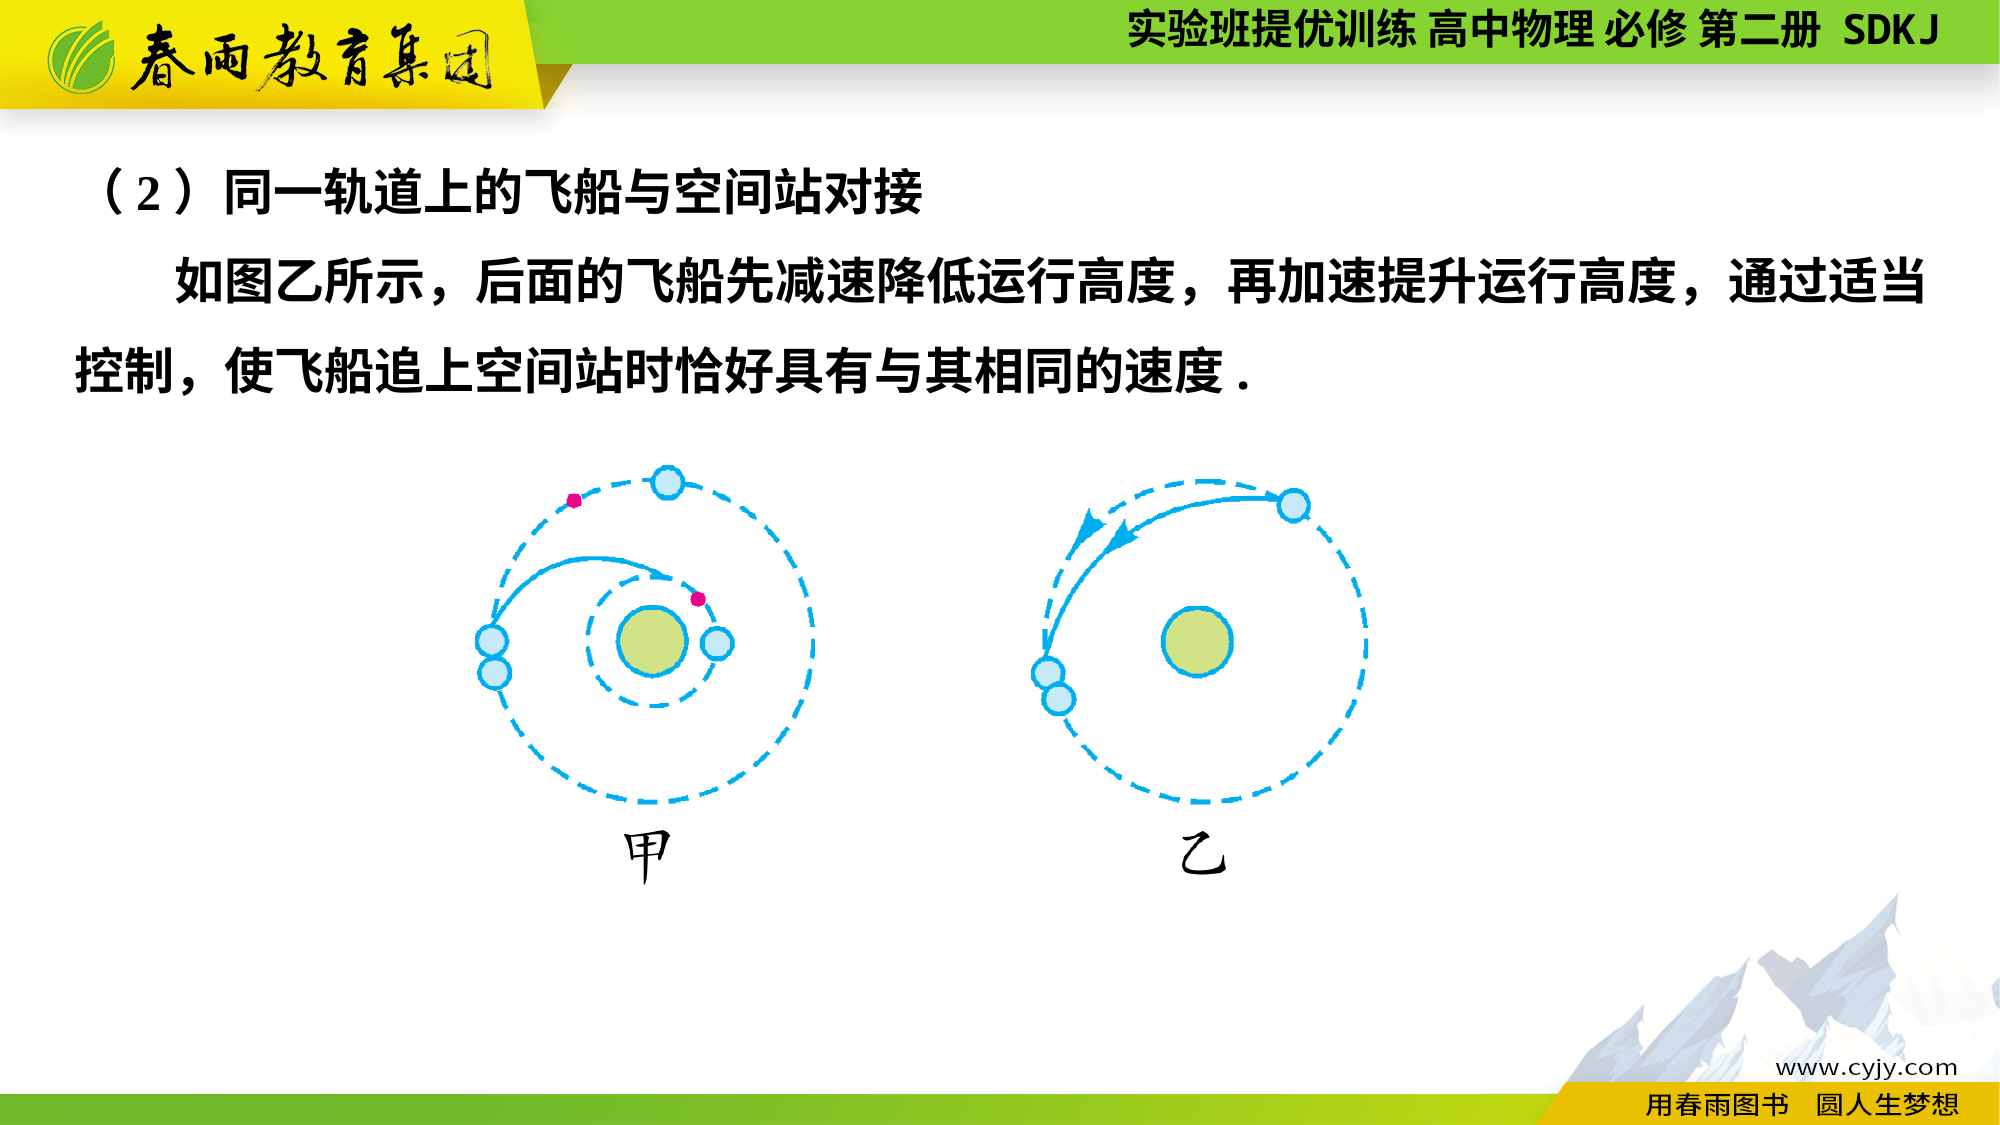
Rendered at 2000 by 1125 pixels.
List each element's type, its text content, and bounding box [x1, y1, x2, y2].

list （2）同一轨道上的飞船与空间站对接 如图乙所示，后面的飞船先减速降低运行高度，再加速提升运行高度，通过适当控制，使飞船追上空间站时恰好具有与其相同的速度. [59, 122, 1944, 399]
picture [0, 0, 2000, 1125]
